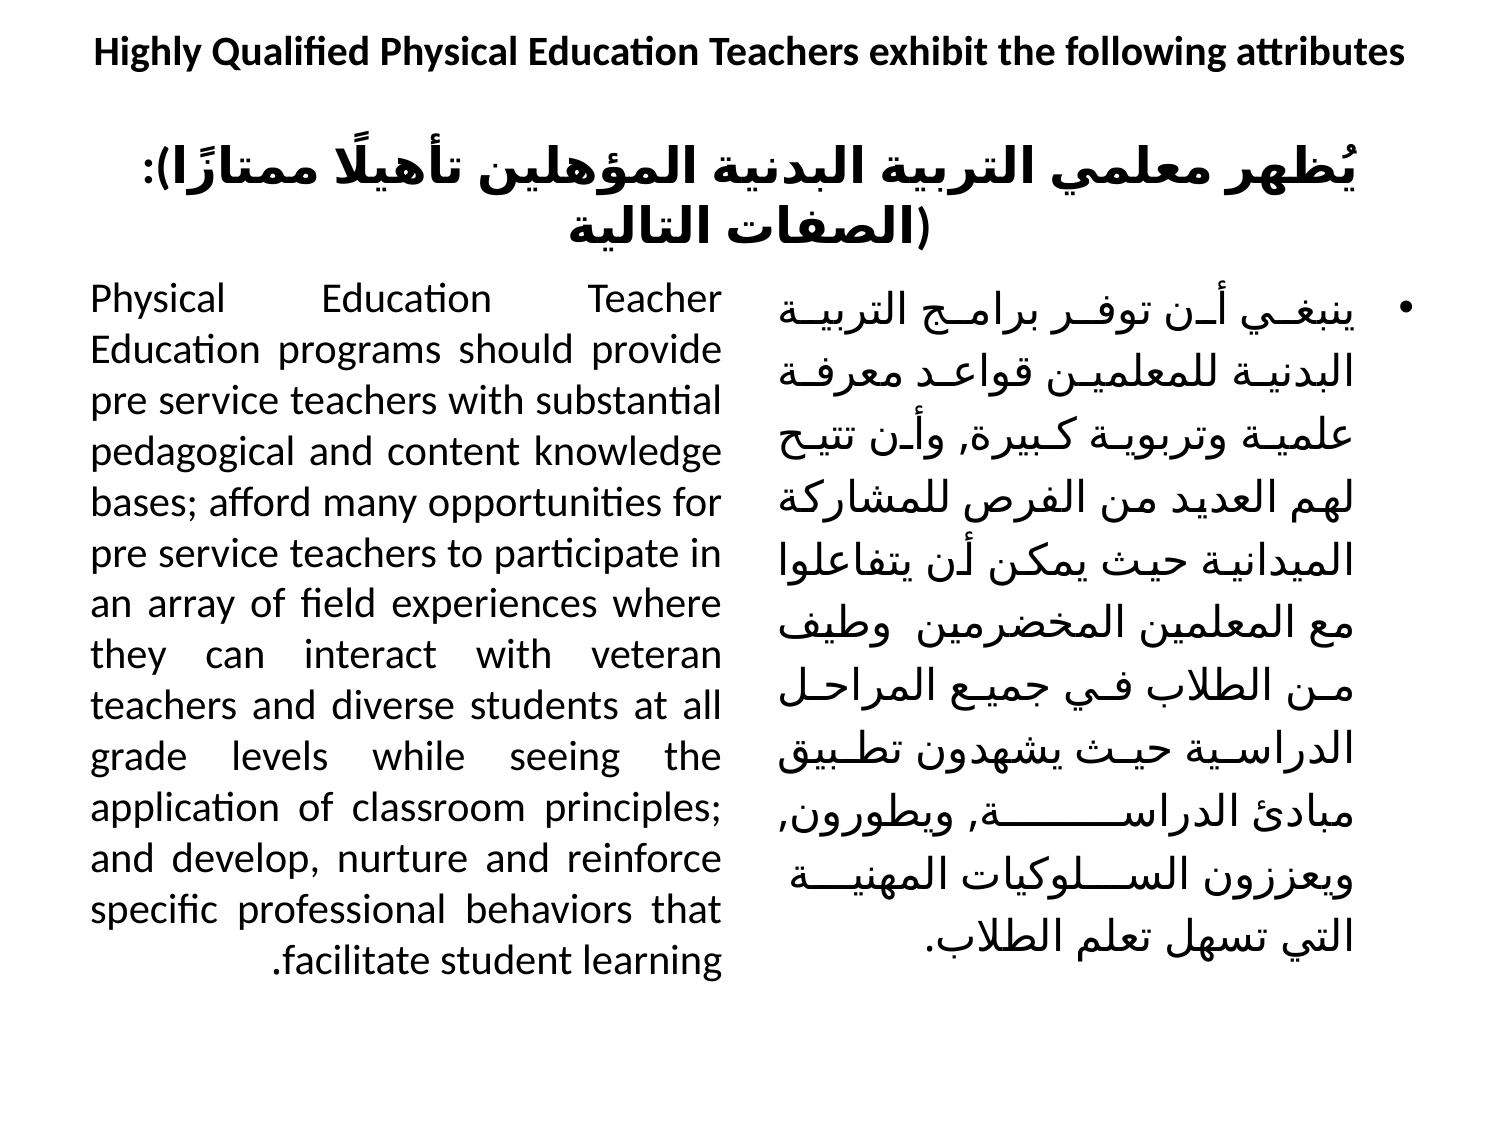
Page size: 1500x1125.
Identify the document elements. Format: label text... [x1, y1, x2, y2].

list ينبغي أن توفر برامج التربية البدنية للمعلمين قواعد معرفة علمية وتربوية كبيرة, وأن تتيح لهم العديد من الفرص للمشاركة الميدانية حيث يمكن أن يتفاعلوا مع المعلمين المخضرمين وطيف من الطلاب في جميع المراحل الدراسية حيث يشهدون تطبيق مبادئ الدراسة, ويطورون, ويعززون السلوكيات المهنية التي تسهل تعلم الطلاب. [762, 262, 1425, 1005]
title Highly Qualified Physical Education Teachers exhibit the following attributes :(يُظهر معلمي التربية البدنية المؤهلين تأهيلًا ممتازًا الصفات التالية) [75, 45, 1425, 233]
list Physical Education Teacher Education programs should provide pre service teachers with substantial pedagogical and content knowledge bases; afford many opportunities for pre service teachers to participate in an array of field experiences where they can interact with veteran teachers and diverse students at all grade levels while seeing the application of classroom principles; and develop, nurture and reinforce specific professional behaviors that facilitate student learning. [75, 262, 738, 1005]
